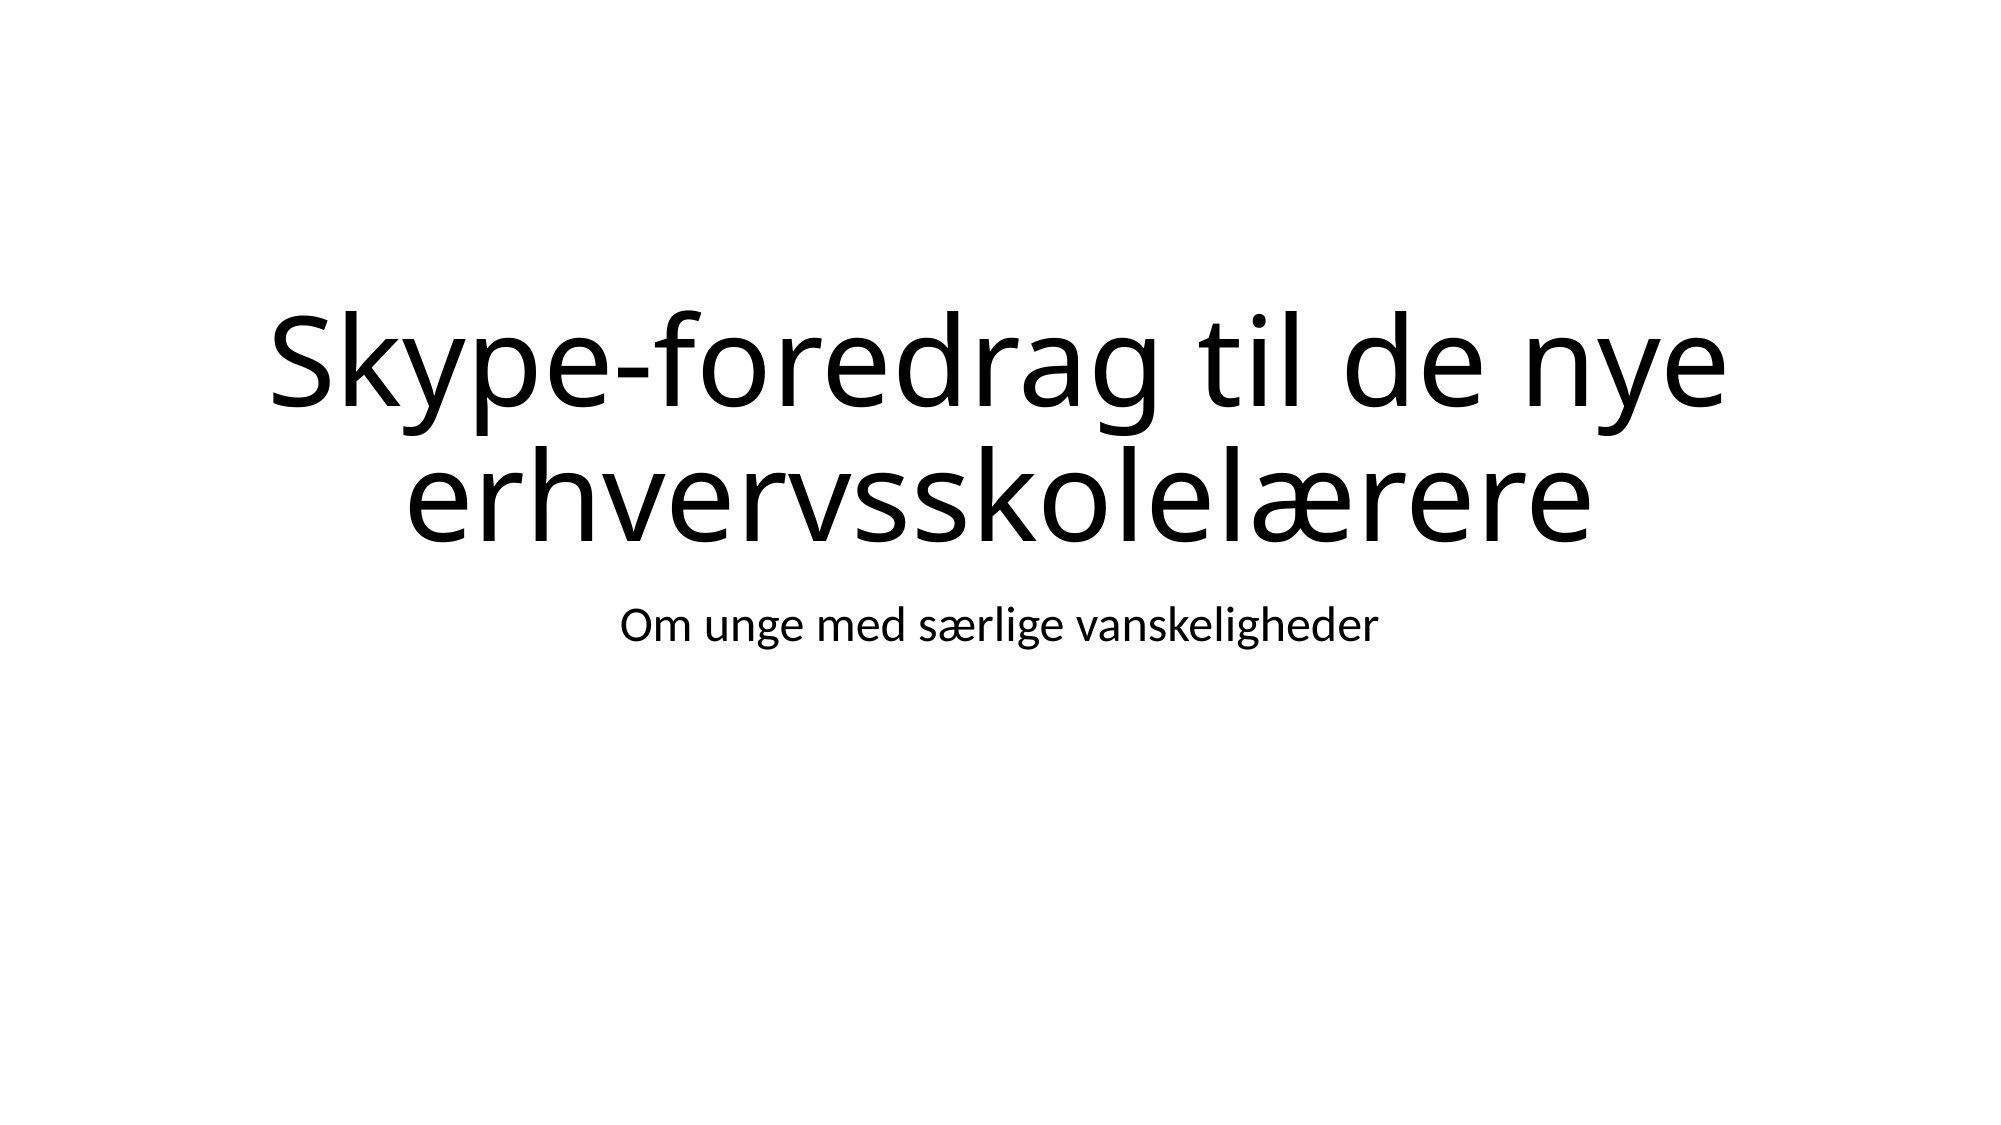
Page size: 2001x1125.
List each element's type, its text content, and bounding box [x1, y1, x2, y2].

title Skype-foredrag til de nye erhvervsskolelærere [249, 184, 1750, 576]
subtitle Om unge med særlige vanskeligheder [249, 590, 1750, 863]
